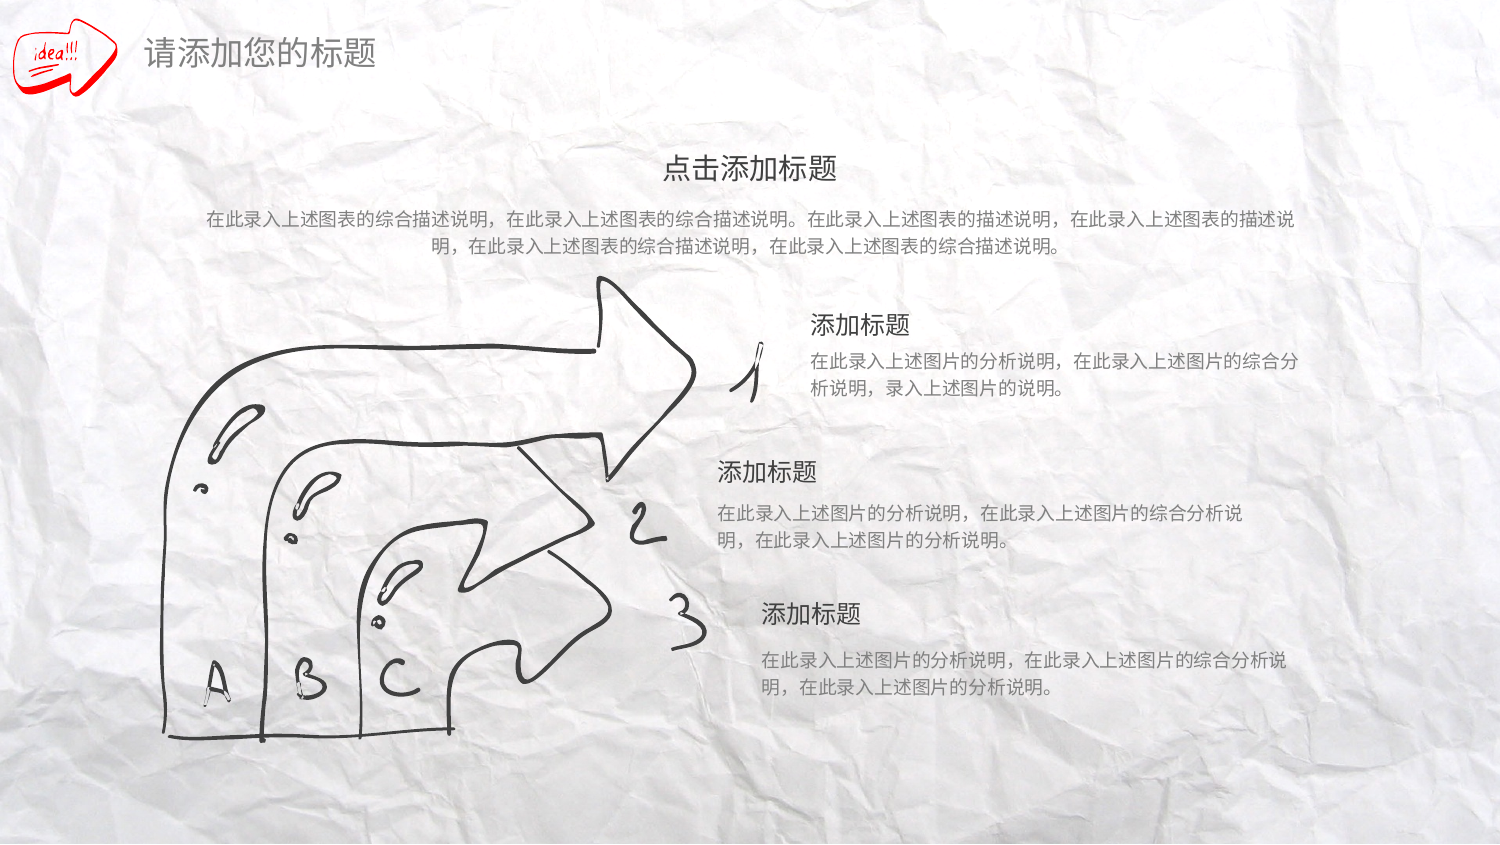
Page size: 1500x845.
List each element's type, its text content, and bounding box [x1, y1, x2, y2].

text_box 在此录入上述图片的分析说明，在此录入上述图片的综合分析说明，录入上述图片的说明。 [799, 339, 1322, 405]
text_box [729, 341, 764, 403]
picture [0, 0, 1500, 844]
text_box 在此录入上述图片的分析说明，在此录入上述图片的综合分析说明，在此录入上述图片的分析说明。 [750, 638, 1304, 704]
text_box 添加标题 [750, 593, 983, 635]
text_box 点击添加标题 [650, 144, 849, 191]
text_box 在此录入上述图片的分析说明，在此录入上述图片的综合分析说明，在此录入上述图片的分析说明。 [706, 491, 1260, 557]
text_box 添加标题 [706, 451, 938, 491]
text_box 在此录入上述图表的综合描述说明，在此录入上述图表的综合描述说明。在此录入上述图表的描述说明，在此录入上述图表的描述说明，在此录入上述图表的综合描述说明，在此录入上述图表的综合描述说明。 [193, 197, 1307, 263]
text_box 添加标题 [799, 303, 1031, 339]
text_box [158, 275, 700, 745]
